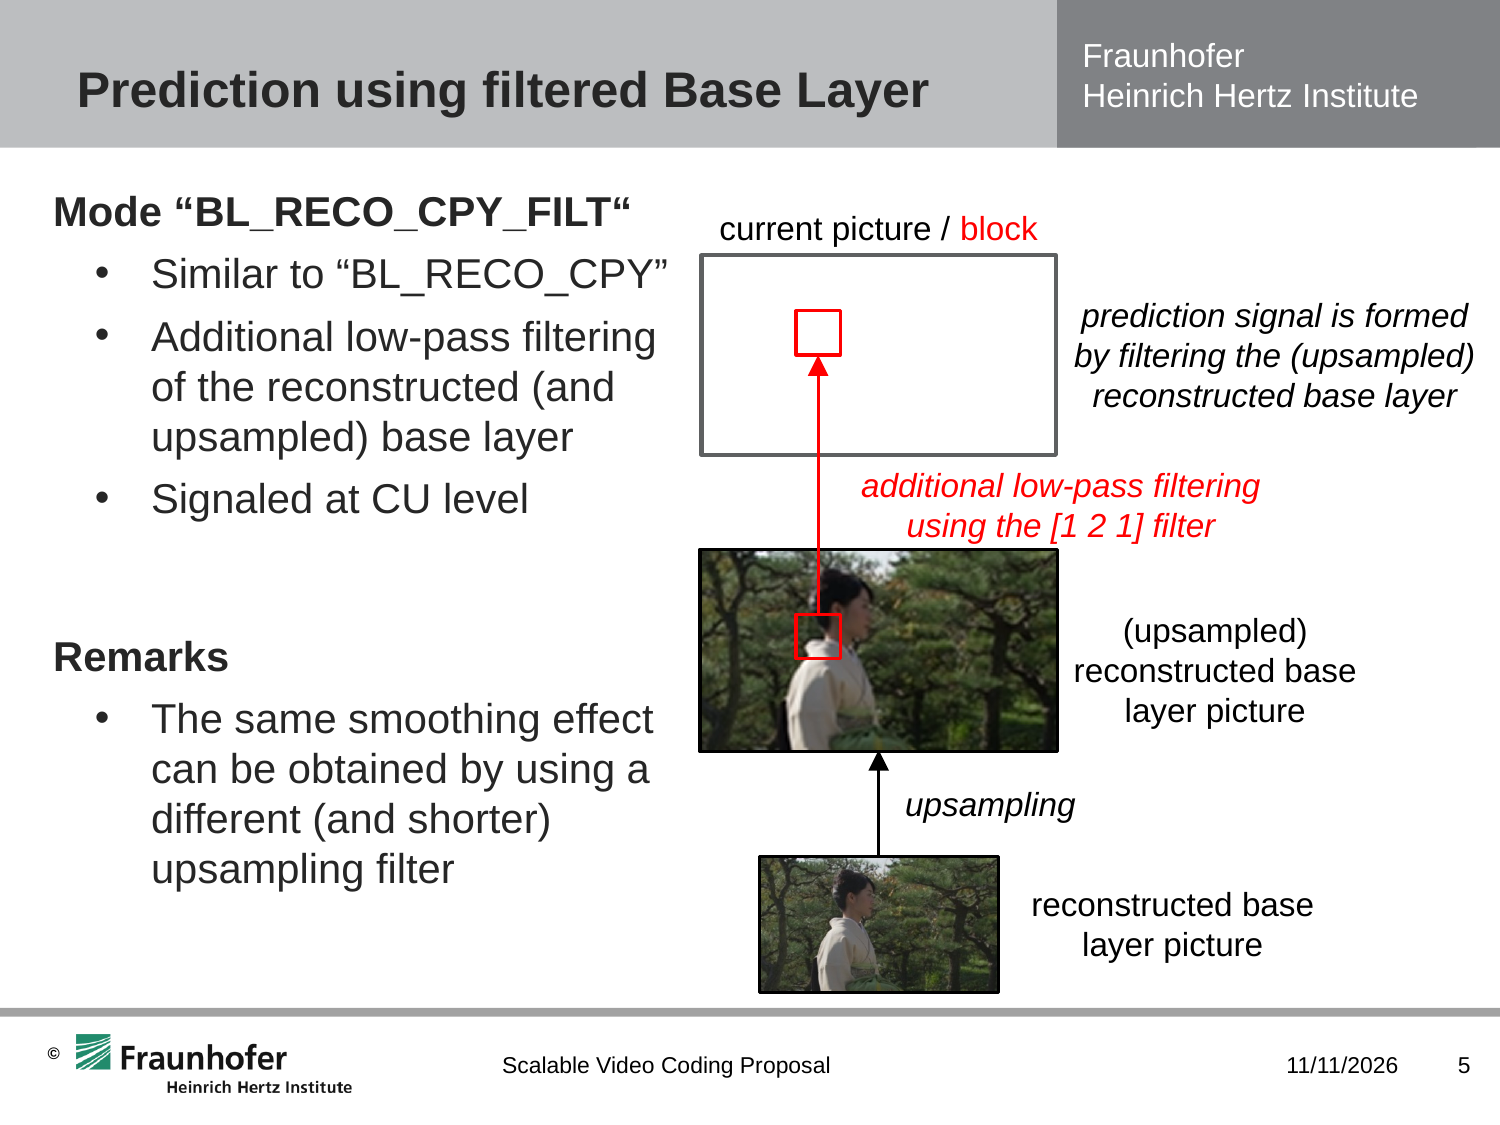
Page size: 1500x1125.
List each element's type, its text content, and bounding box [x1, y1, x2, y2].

slide_number 5 [1394, 1034, 1471, 1094]
title Prediction using filtered Base Layer [76, 58, 1022, 118]
text_box reconstructed base layer picture [1001, 876, 1349, 971]
picture [76, 1034, 352, 1093]
list Mode “BL_RECO_CPY_FILT“ Similar to “BL_RECO_CPY” Additional low-pass filtering of the reconstructed (and upsampled) base layer Signaled at CU level Remarks The same smoothing effect can be obtained by using a different (and shorter) upsampling filter [52, 184, 692, 973]
text_box current picture / block [702, 199, 1055, 255]
text_box additional low-pass filtering using the [1 2 1] filter [823, 456, 1306, 552]
footer Scalable Video Coding Proposal [442, 1034, 1008, 1094]
picture [760, 857, 997, 991]
picture [701, 550, 1057, 751]
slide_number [1019, 1034, 1394, 1094]
text_box prediction signal is formed by filtering the (upsampled) reconstructed base layer [1055, 286, 1495, 422]
text_box upsampling [884, 776, 1102, 831]
text_box [794, 309, 842, 357]
text_box (upsampled) reconstructed base layer picture [1061, 602, 1375, 737]
text_box [699, 253, 1058, 457]
